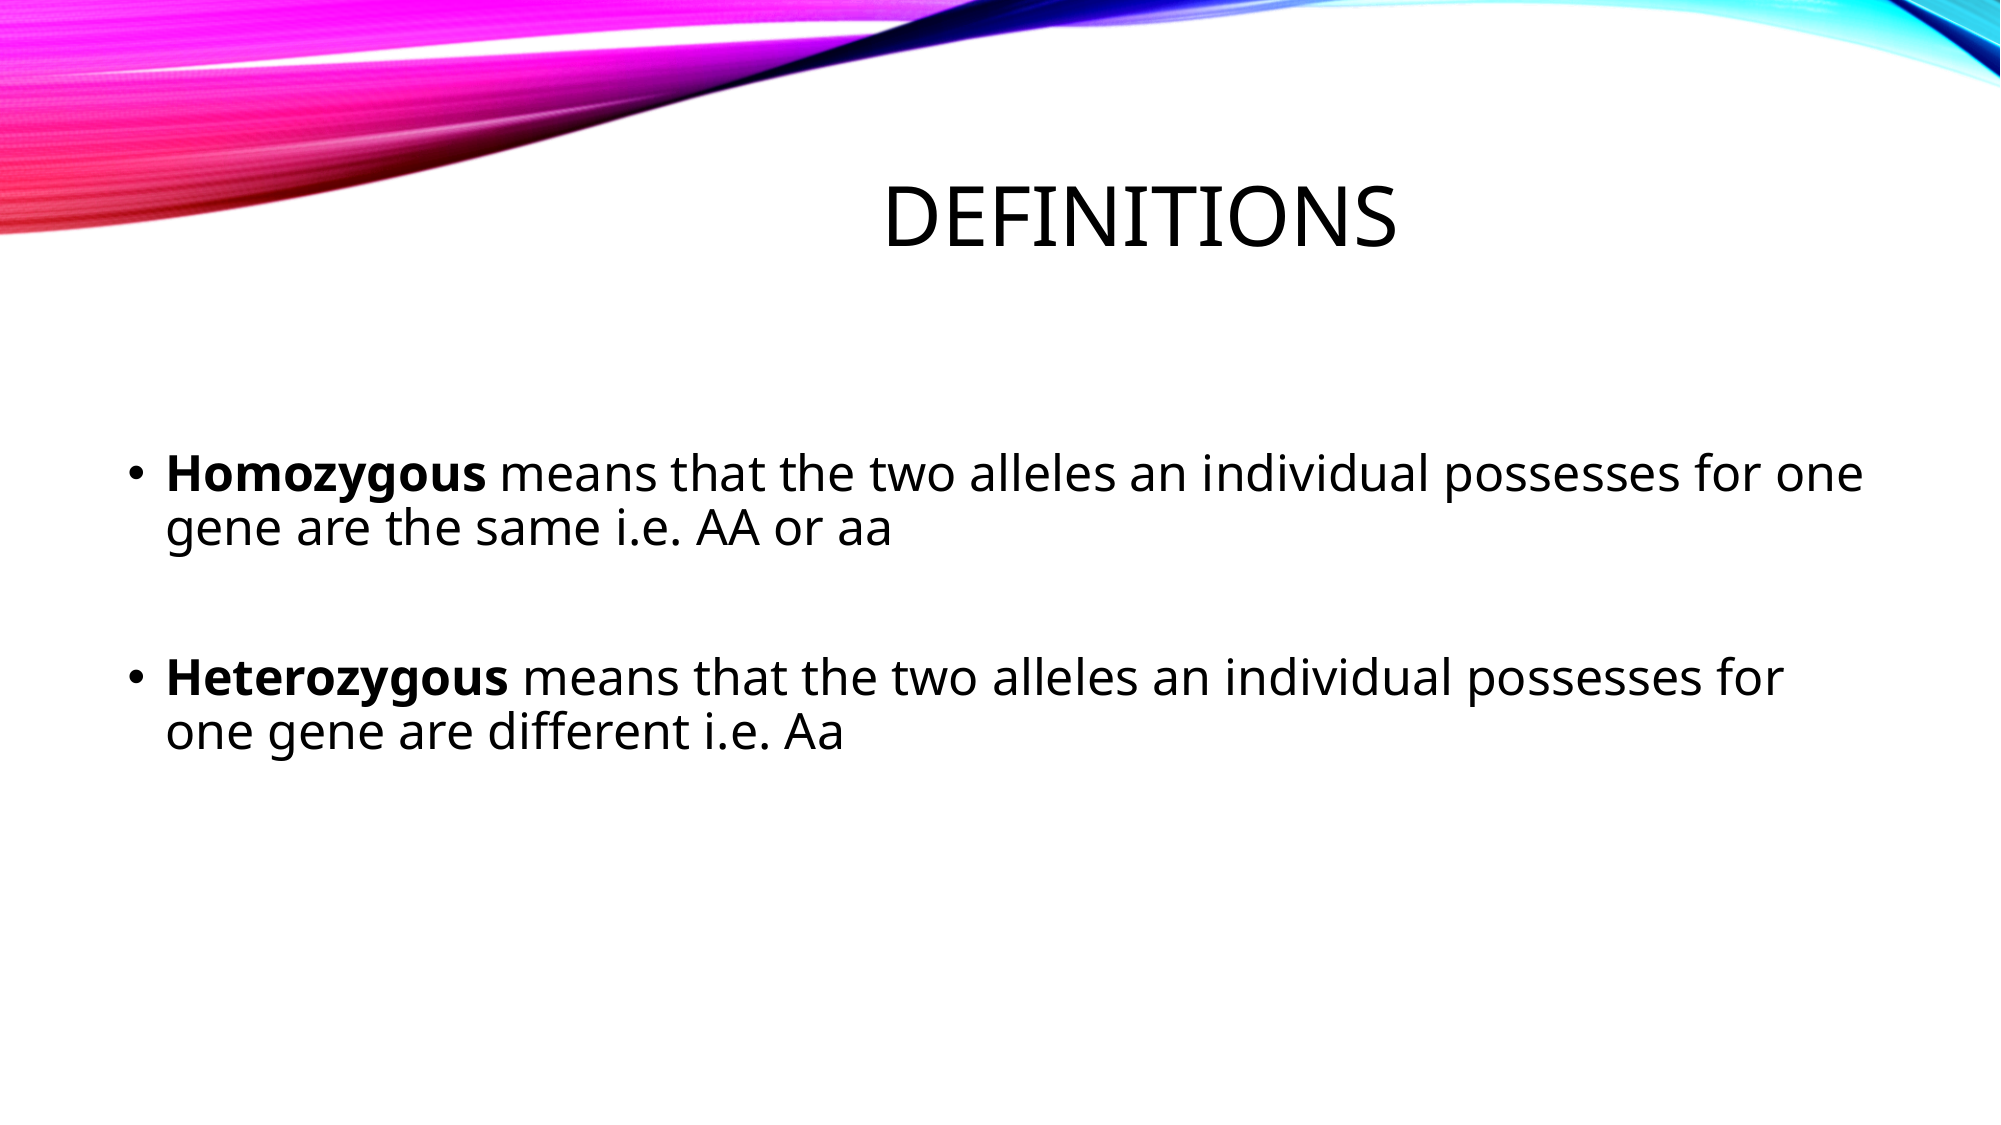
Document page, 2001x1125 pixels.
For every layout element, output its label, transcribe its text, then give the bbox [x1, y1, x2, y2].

title Definitions [854, 113, 1415, 326]
picture [1910, 0, 2000, 45]
picture [1890, 0, 2000, 75]
list Homozygous means that the two alleles an individual possesses for one gene are the same i.e. AA or aa Heterozygous means that the two alleles an individual possesses for one gene are different i.e. Aa [112, 360, 1888, 1021]
picture [0, 0, 2000, 237]
